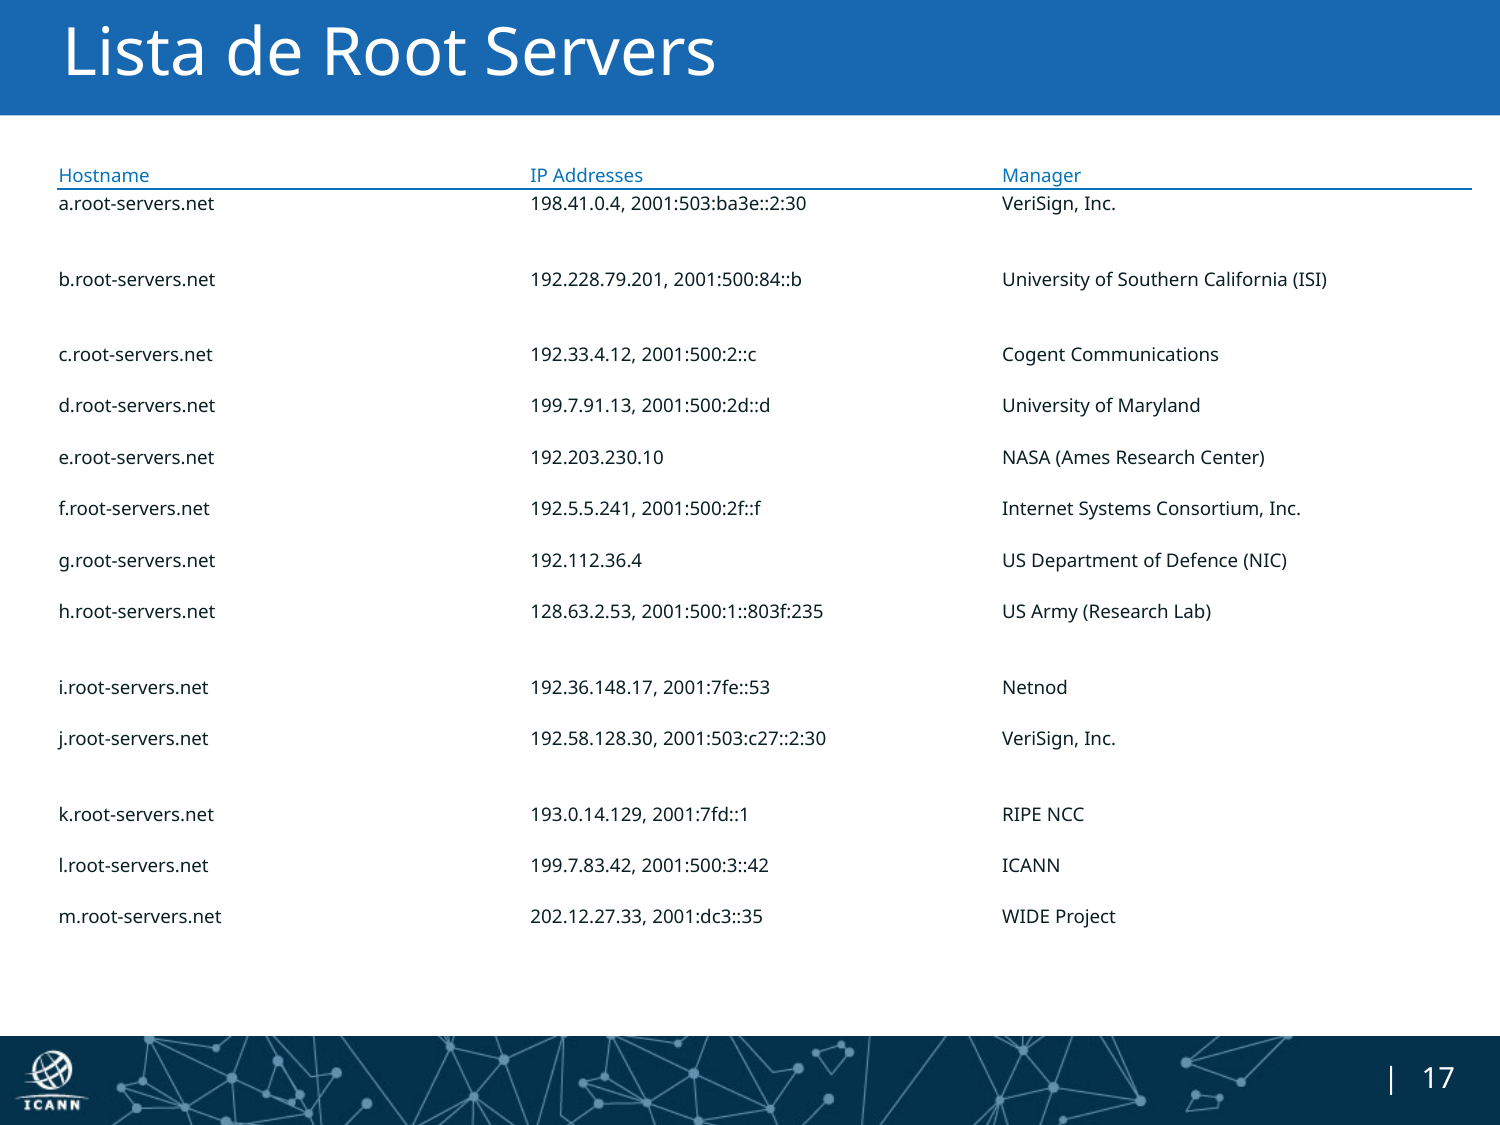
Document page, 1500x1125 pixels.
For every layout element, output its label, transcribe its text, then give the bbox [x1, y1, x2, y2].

table_header Manager [1001, 161, 1472, 188]
table_cell 192.112.36.4 [529, 546, 1001, 597]
table_cell l.root-servers.net [57, 851, 529, 902]
table_cell University of Southern California (ISI) [1001, 265, 1472, 340]
title Lista de Root Servers [0, 0, 1500, 116]
table_header IP Addresses [529, 161, 1001, 188]
table_header Hostname [57, 161, 529, 188]
table_cell VeriSign, Inc. [1001, 724, 1472, 800]
table_cell VeriSign, Inc. [1001, 190, 1472, 265]
table_cell f.root-servers.net [57, 494, 529, 546]
table_cell m.root-servers.net [57, 902, 529, 954]
table_cell 192.228.79.201, 2001:500:84::b [529, 265, 1001, 340]
table_cell c.root-servers.net [57, 340, 529, 391]
table_cell Cogent Communications [1001, 340, 1472, 391]
table_cell h.root-servers.net [57, 597, 529, 673]
table_cell NASA (Ames Research Center) [1001, 443, 1472, 494]
table_cell Netnod [1001, 673, 1472, 724]
table_cell i.root-servers.net [57, 673, 529, 724]
table_cell 199.7.91.13, 2001:500:2d::d [529, 391, 1001, 443]
table_cell RIPE NCC [1001, 800, 1472, 851]
table_cell Internet Systems Consortium, Inc. [1001, 494, 1472, 546]
table_cell University of Maryland [1001, 391, 1472, 443]
table_cell 192.58.128.30, 2001:503:c27::2:30 [529, 724, 1001, 800]
table_cell 192.203.230.10 [529, 443, 1001, 494]
table_cell 192.36.148.17, 2001:7fe::53 [529, 673, 1001, 724]
table_cell US Army (Research Lab) [1001, 597, 1472, 673]
table_cell WIDE Project [1001, 902, 1472, 954]
table_cell ICANN [1001, 851, 1472, 902]
table_cell a.root-servers.net [57, 190, 529, 265]
table_cell 202.12.27.33, 2001:dc3::35 [529, 902, 1001, 954]
table_cell 192.33.4.12, 2001:500:2::c [529, 340, 1001, 391]
table_cell j.root-servers.net [57, 724, 529, 800]
table_cell 198.41.0.4, 2001:503:ba3e::2:30 [529, 190, 1001, 265]
table_cell US Department of Defence (NIC) [1001, 546, 1472, 597]
picture [0, 1036, 1500, 1125]
table_cell g.root-servers.net [57, 546, 529, 597]
table_cell k.root-servers.net [57, 800, 529, 851]
table_cell e.root-servers.net [57, 443, 529, 494]
table_cell 199.7.83.42, 2001:500:3::42 [529, 851, 1001, 902]
table_cell d.root-servers.net [57, 391, 529, 443]
table_cell b.root-servers.net [57, 265, 529, 340]
table_cell 192.5.5.241, 2001:500:2f::f [529, 494, 1001, 546]
table_cell 193.0.14.129, 2001:7fd::1 [529, 800, 1001, 851]
table_cell 128.63.2.53, 2001:500:1::803f:235 [529, 597, 1001, 673]
